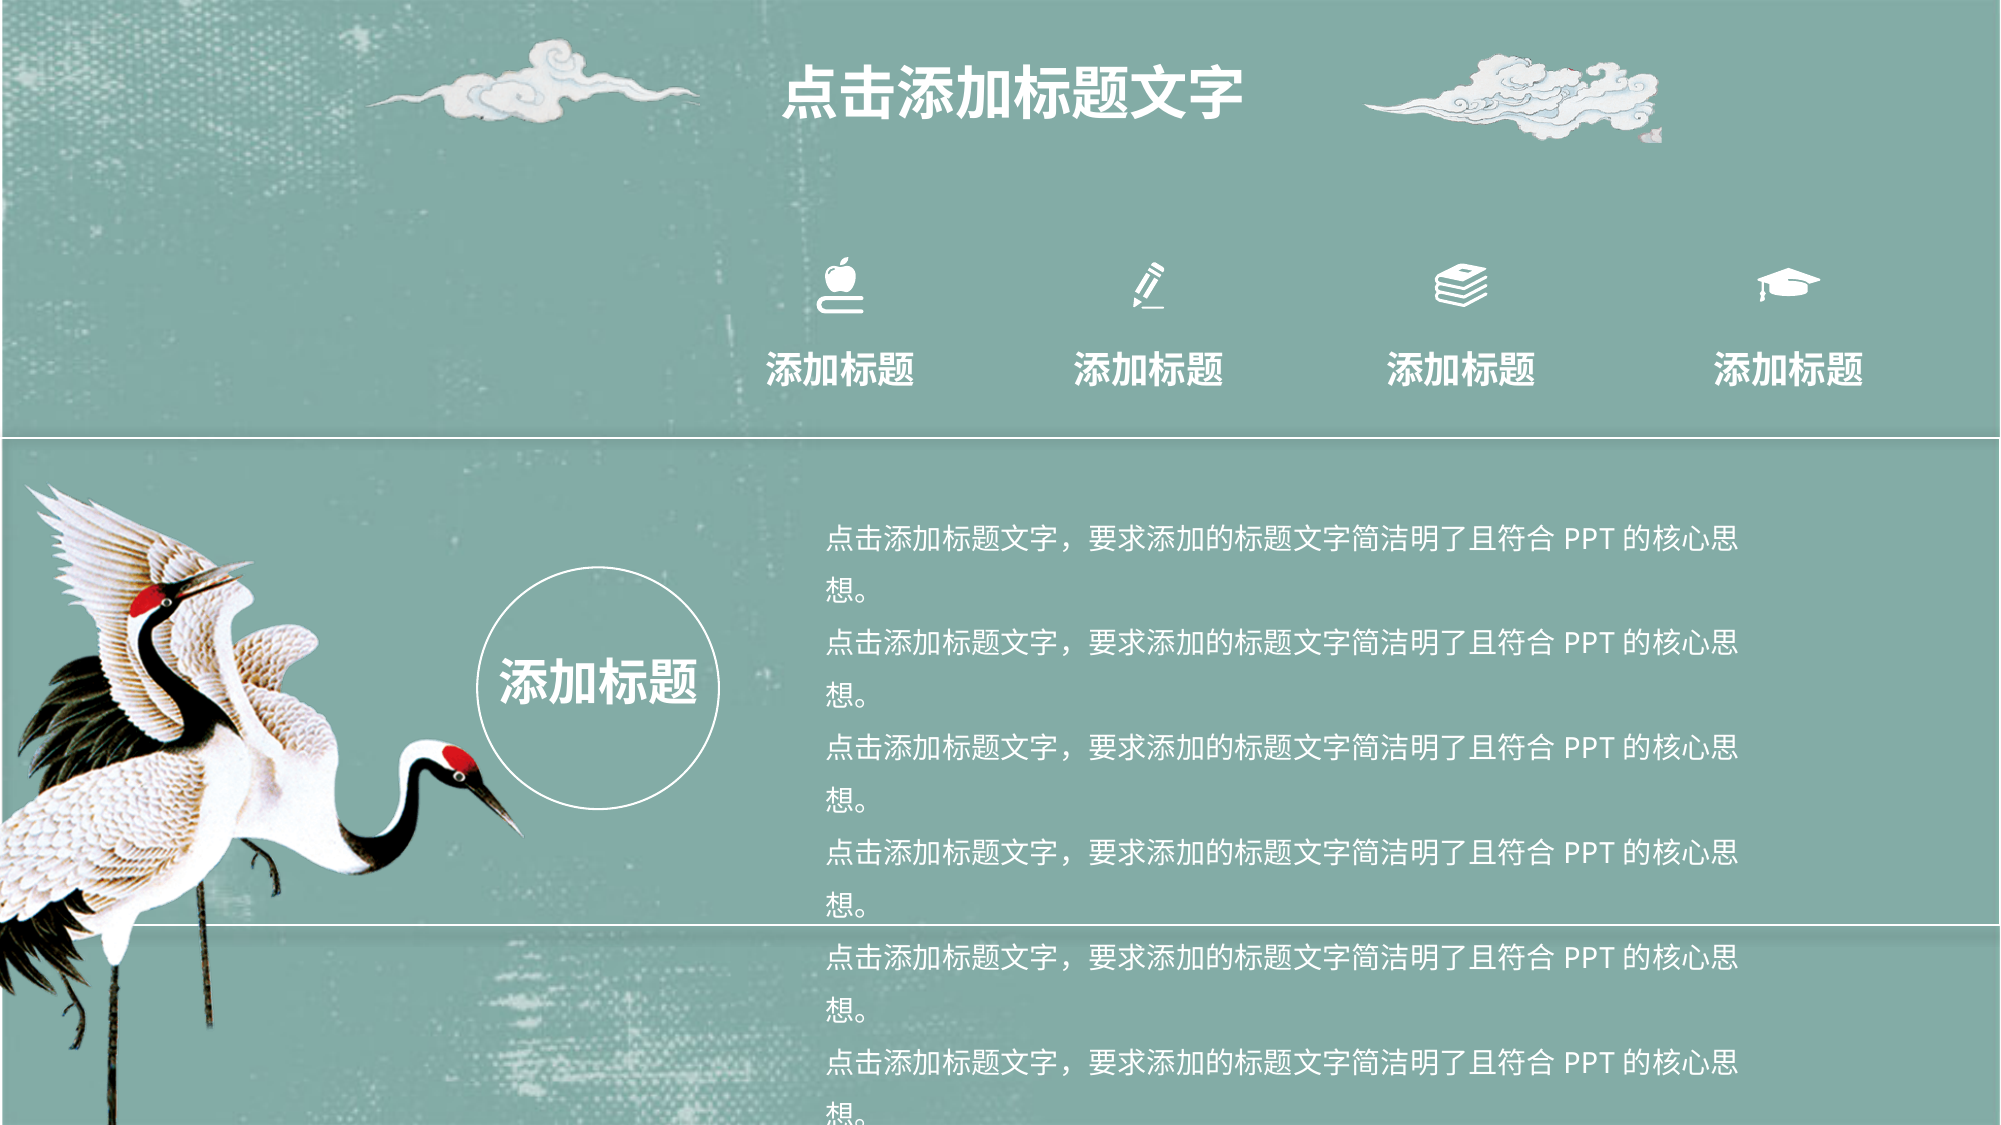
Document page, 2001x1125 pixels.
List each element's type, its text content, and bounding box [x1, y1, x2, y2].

text_box [825, 257, 856, 293]
picture [0, 0, 2001, 1125]
text_box [545, 719, 717, 811]
text_box 添加标题 [1356, 338, 1566, 398]
text_box [1150, 262, 1165, 273]
text_box 点击添加标题文字 [700, 49, 1326, 134]
text_box 添加标题 [1044, 338, 1254, 398]
text_box [816, 296, 864, 314]
text_box [1147, 267, 1162, 278]
text_box 添加标题 [1684, 338, 1894, 398]
text_box 添加标题 [735, 338, 945, 398]
text_box [1142, 277, 1159, 299]
text_box [545, 437, 2000, 926]
text_box 添加标题 [545, 643, 720, 719]
text_box [1134, 272, 1151, 294]
text_box [1434, 263, 1488, 307]
text_box [1757, 267, 1821, 302]
text_box [1133, 297, 1143, 308]
text_box [545, 566, 712, 643]
text_box 点击添加标题文字，要求添加的标题文字简洁明了且符合PPT的核心思想。 点击添加标题文字，要求添加的标题文字简洁明了且符合PPT的核心思想。 点击添加标题文字，要求添加的标题文字简洁明了且符合PPT的核心思想。 点击添加标题文字，要求添加的标题文字简洁明了且符合PPT的核心思想。 点击添加标题文字，要求添加的标题文字简洁明了且符合PPT的核心思想。 点击添加标题文字，要求添加的标题文字简洁明了且符合PPT的核心思想。 点击添加标题文字，要求添加的标题文字简洁明了且符合PPT的核心思想。 [810, 495, 1782, 1125]
